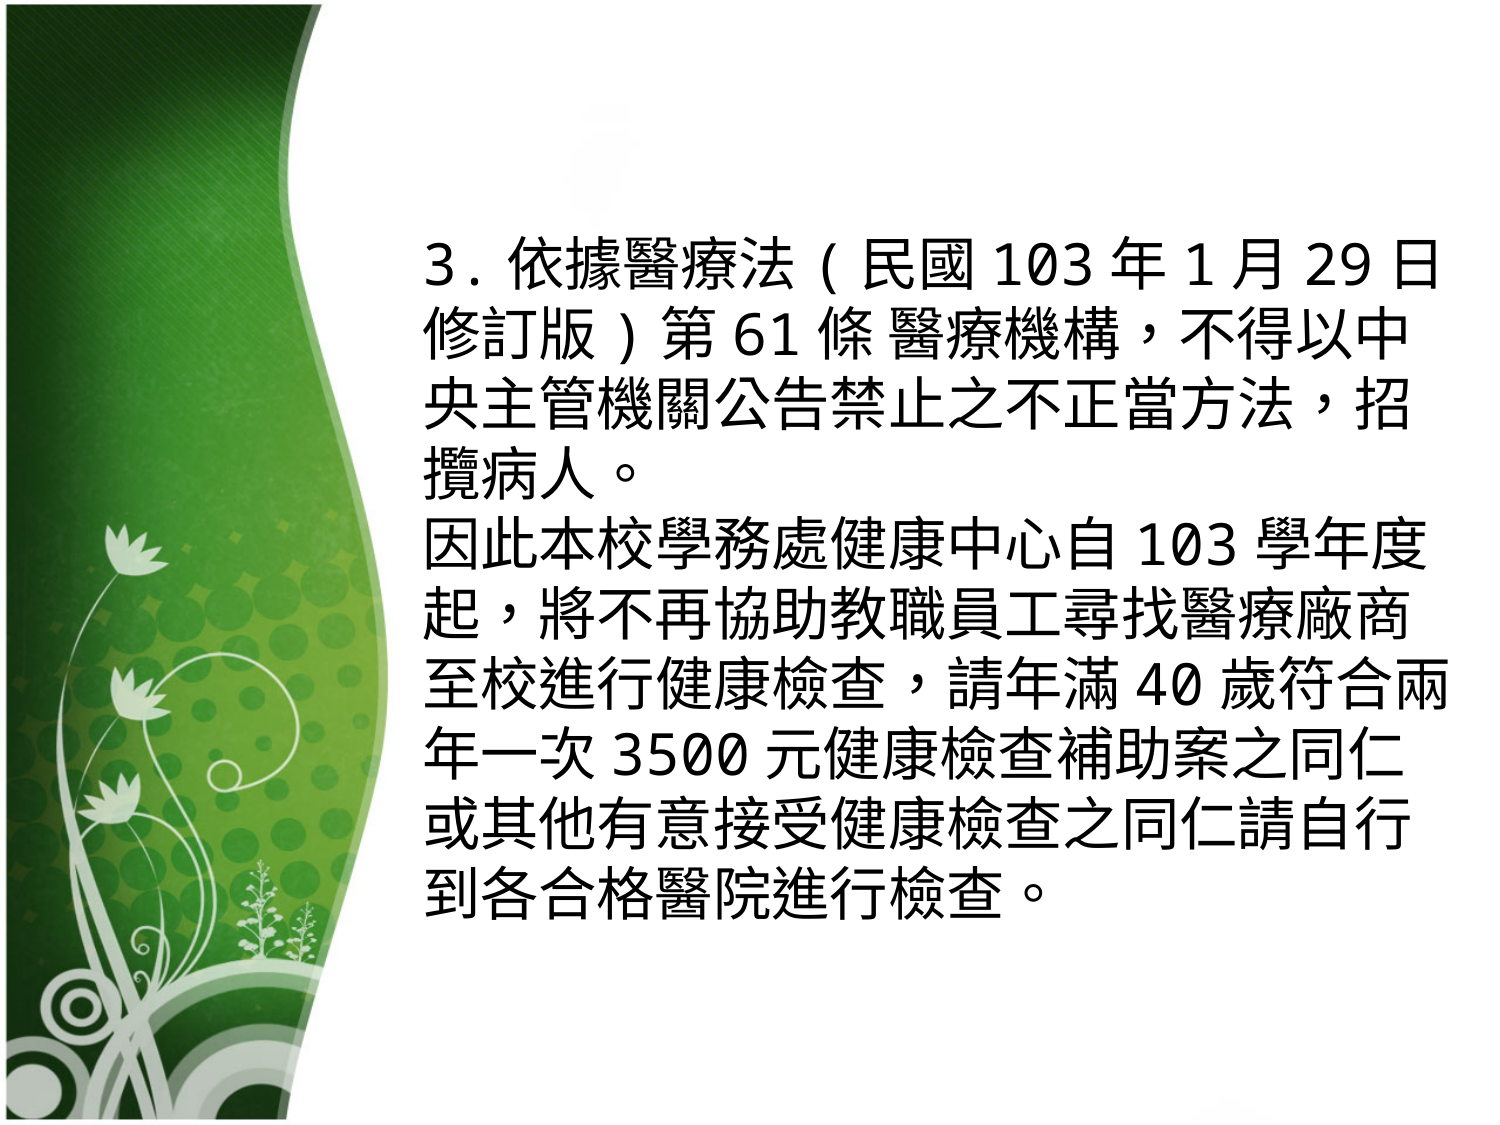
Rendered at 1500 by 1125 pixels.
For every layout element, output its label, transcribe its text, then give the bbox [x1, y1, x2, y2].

text_box 3.依據醫療法(民國103年1月29日修訂版)第61條 醫療機構，不得以中央主管機關公告禁止之不正當方法，招攬病人。 因此本校學務處健康中心自103學年度起，將不再協助教職員工尋找醫療廠商至校進行健康檢查，請年滿40歲符合兩年一次3500元健康檢查補助案之同仁或其他有意接受健康檢查之同仁請自行到各合格醫院進行檢查。 [407, 219, 1471, 1005]
picture [0, 0, 1500, 1125]
